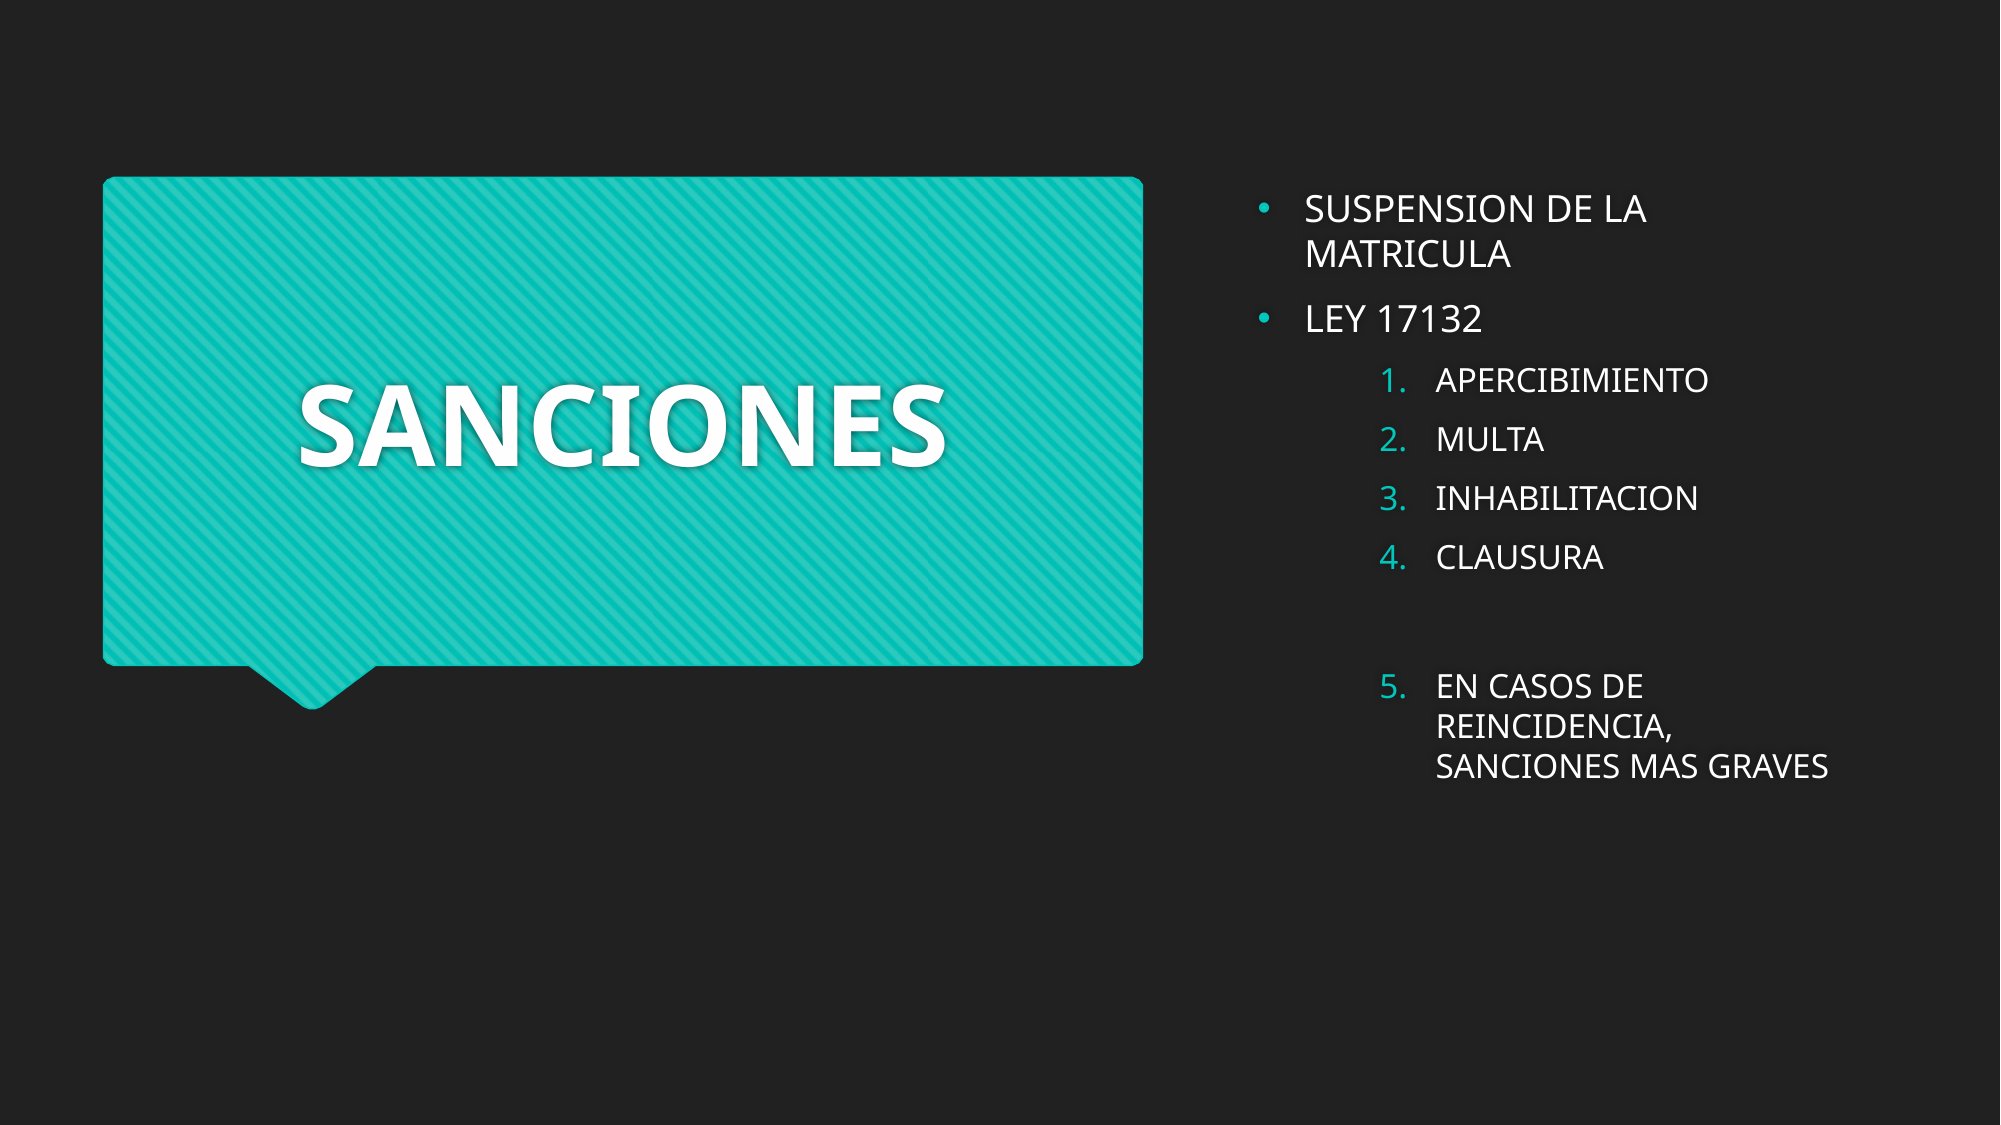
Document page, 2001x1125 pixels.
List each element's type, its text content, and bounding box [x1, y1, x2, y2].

title SANCIONES [139, 203, 1107, 497]
list SUSPENSION DE LA MATRICULA LEY 17132 APERCIBIMIENTO MULTA INHABILITACION CLAUSURA EN CASOS DE REINCIDENCIA, SANCIONES MAS GRAVES [1242, 177, 1868, 846]
